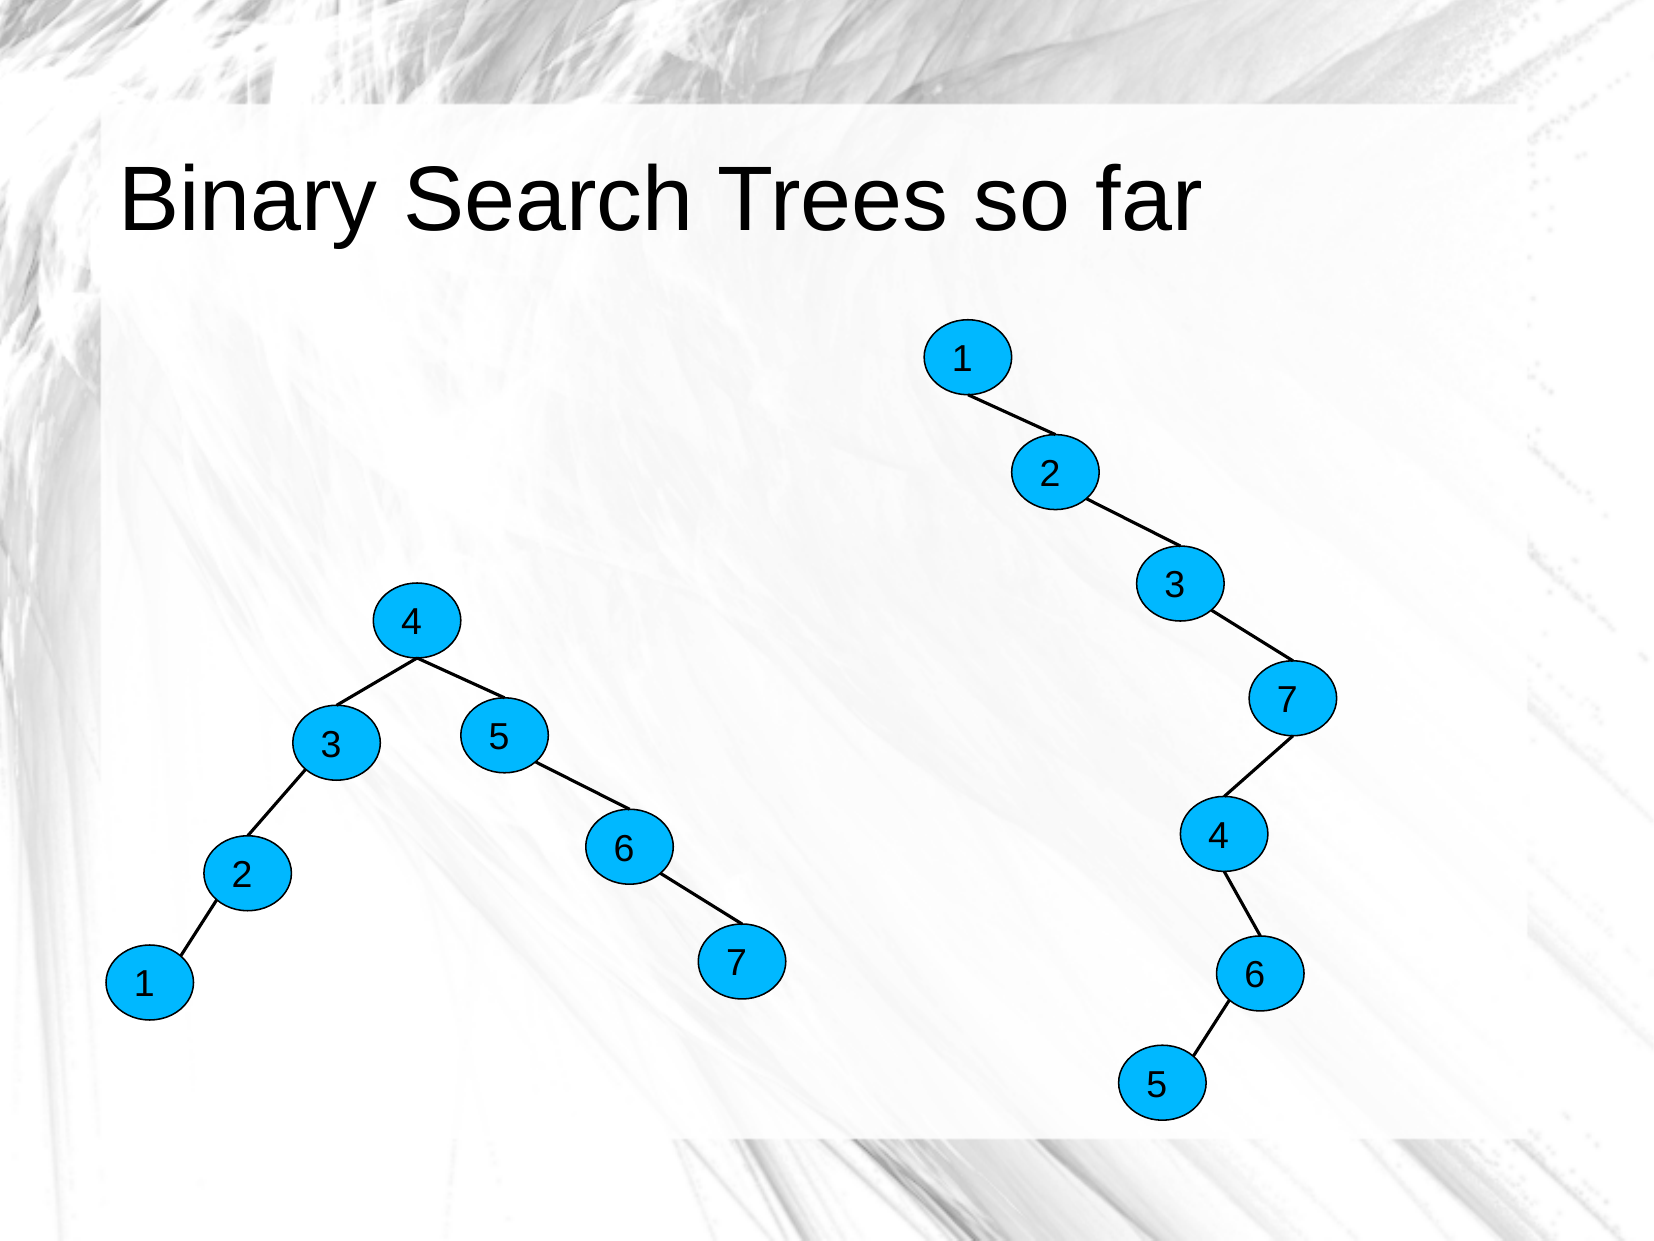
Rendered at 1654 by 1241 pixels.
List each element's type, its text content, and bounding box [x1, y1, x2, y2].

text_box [924, 319, 1337, 1121]
title Binary Search Trees so far [118, 93, 1506, 299]
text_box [106, 582, 786, 1020]
picture [0, 0, 1654, 1241]
